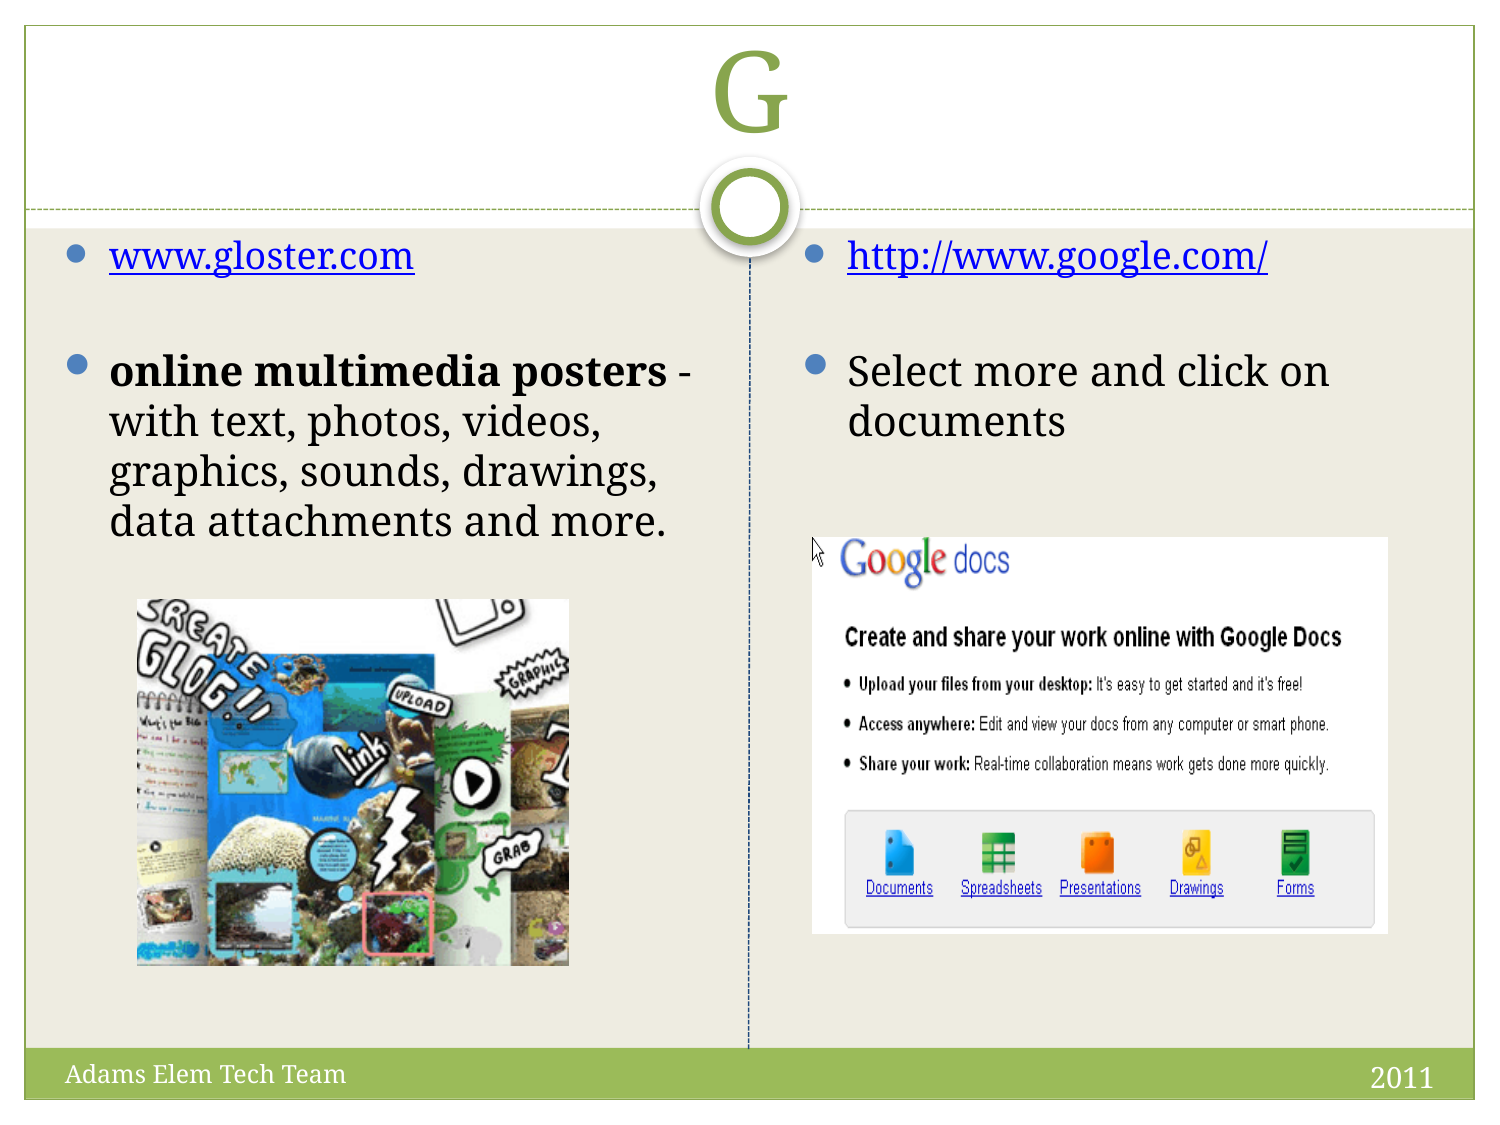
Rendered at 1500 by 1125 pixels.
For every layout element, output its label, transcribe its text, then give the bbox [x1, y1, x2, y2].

slide_number 2011 [950, 1051, 1450, 1112]
picture [137, 599, 569, 966]
title G [49, 37, 1450, 162]
list http://www.google.com/ Select more and click on documents [787, 224, 1450, 993]
footer Adams Elem Tech Team [50, 1051, 638, 1112]
list www.gloster.com online multimedia posters - with text, photos, videos, graphics, sounds, drawings, data attachments and more. [49, 224, 712, 993]
picture [812, 537, 1388, 934]
